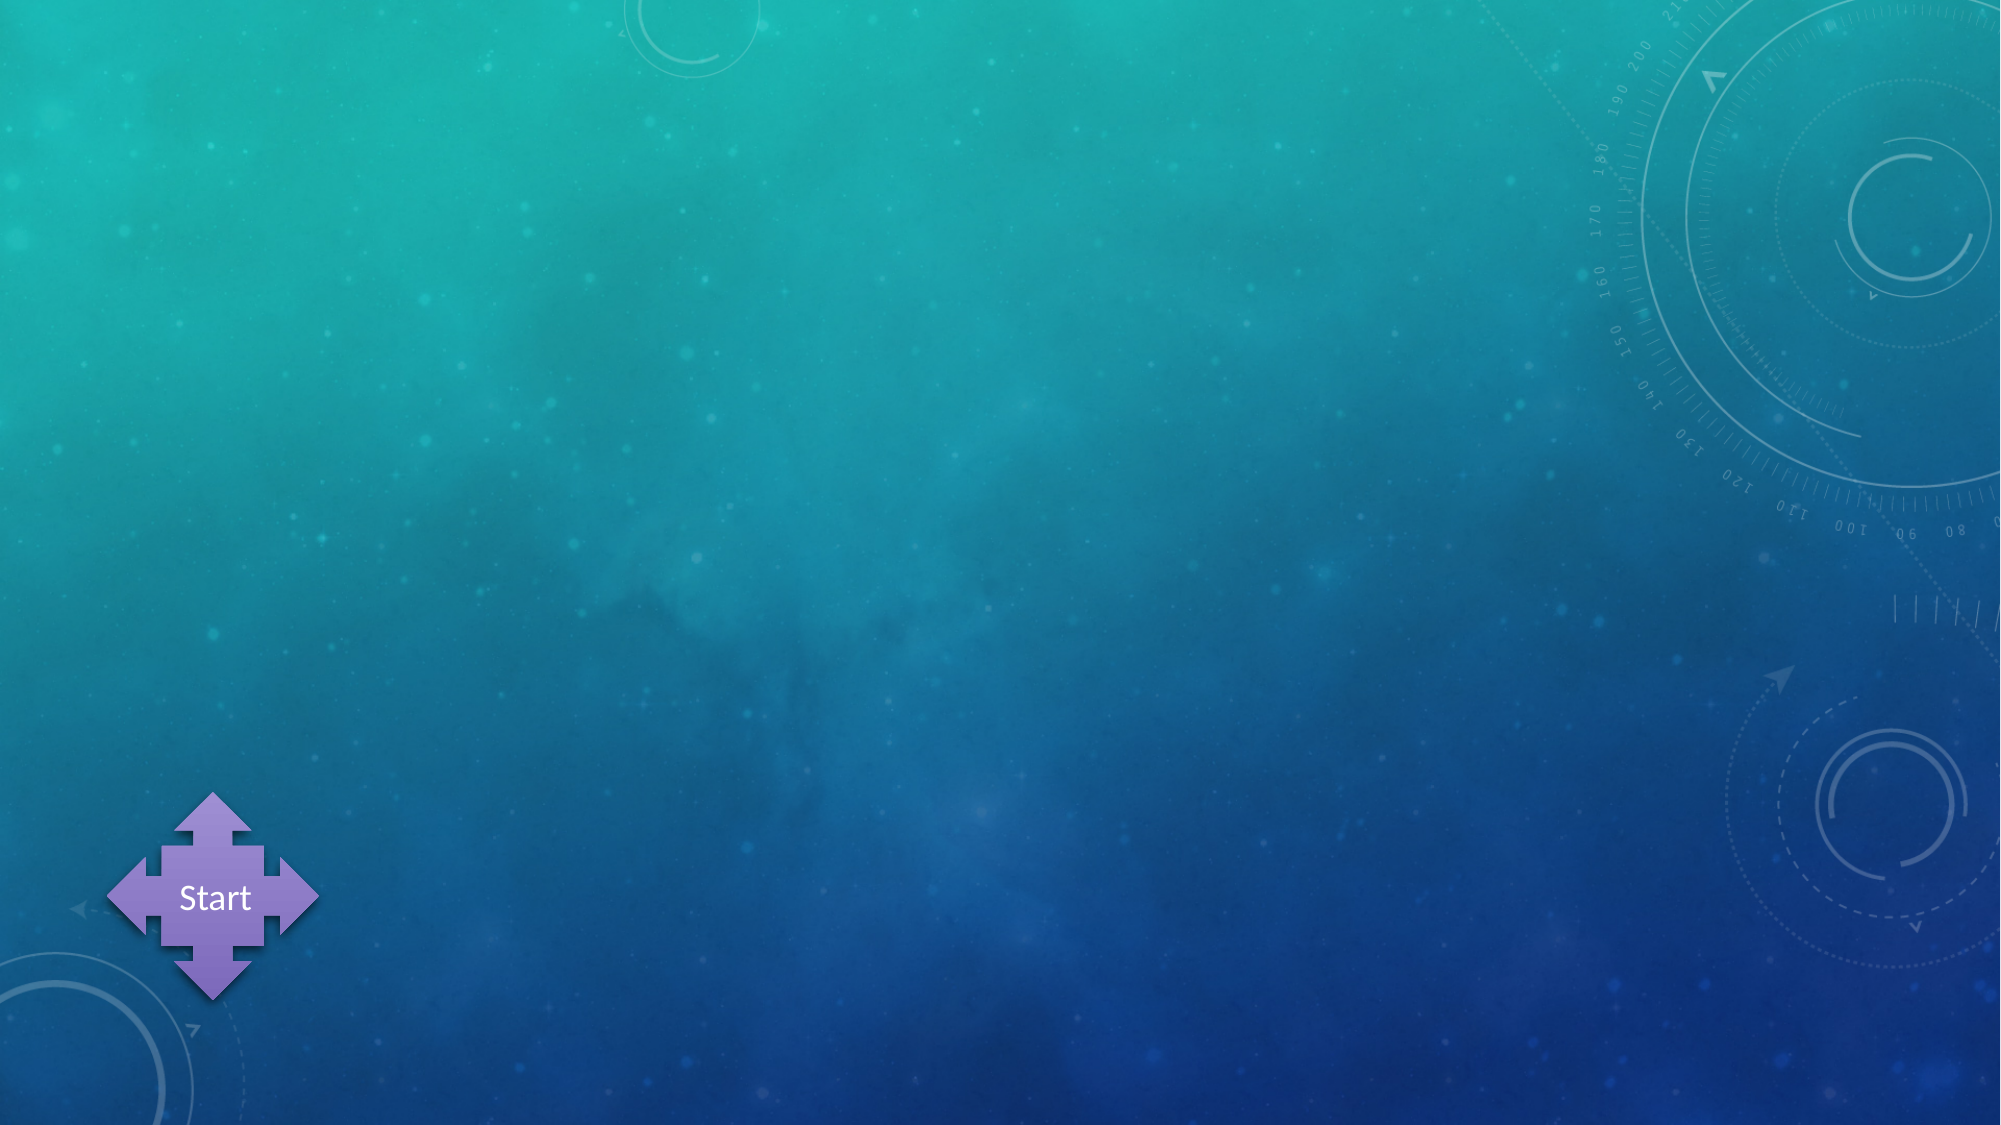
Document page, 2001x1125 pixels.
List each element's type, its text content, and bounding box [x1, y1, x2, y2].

text_box [137, 857, 146, 865]
text_box Start [130, 865, 354, 926]
picture [0, 0, 2001, 1125]
text_box [280, 926, 289, 935]
text_box [280, 857, 289, 865]
text_box [106, 872, 130, 920]
text_box [161, 926, 264, 1000]
text_box [136, 926, 146, 935]
text_box [161, 791, 264, 865]
